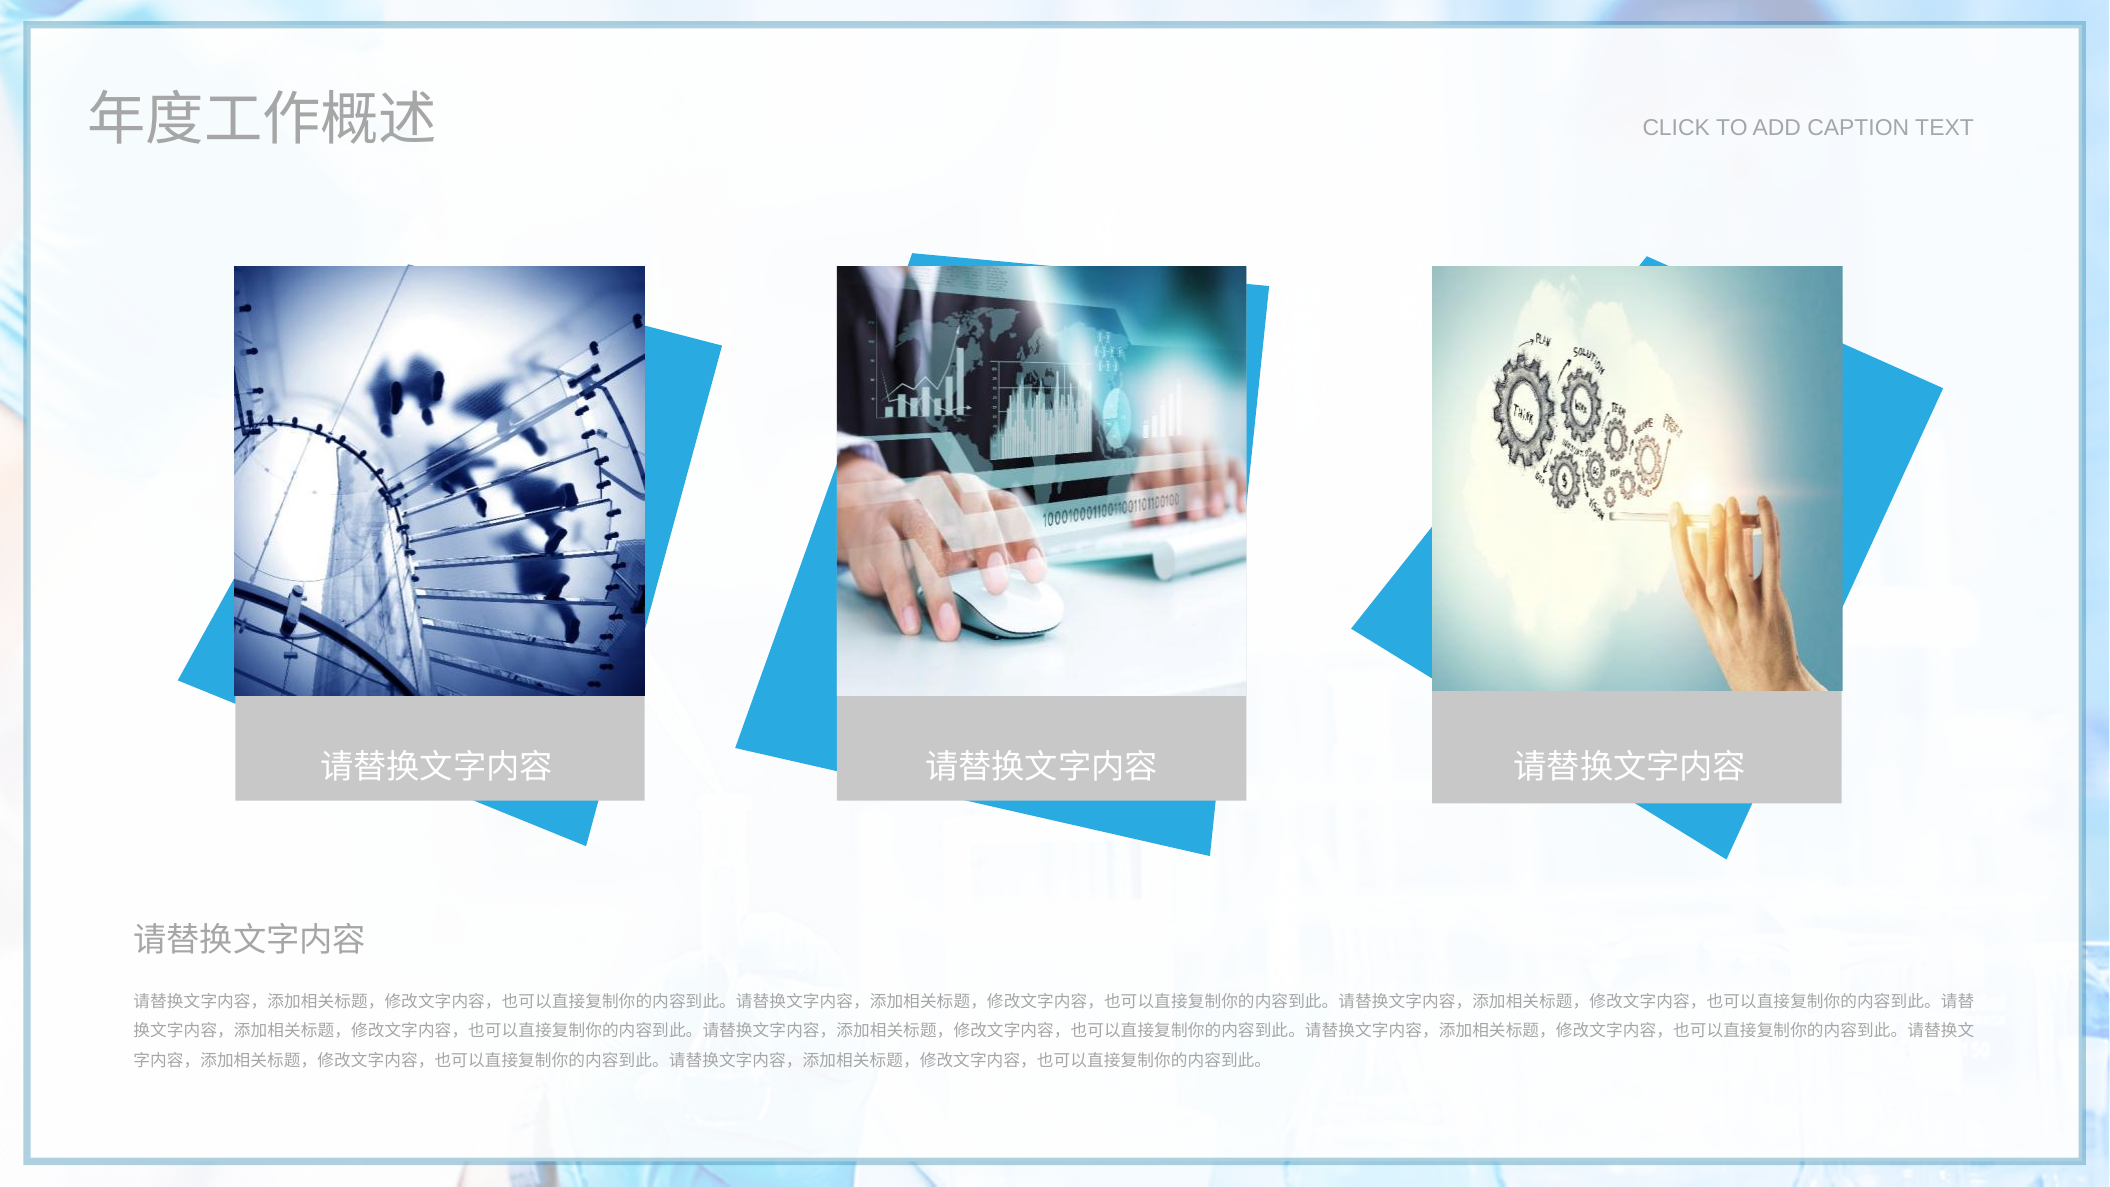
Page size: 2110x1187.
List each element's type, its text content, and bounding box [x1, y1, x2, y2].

text_box [1431, 265, 1844, 692]
text_box [474, 801, 599, 847]
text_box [87, 78, 2022, 153]
text_box [735, 466, 836, 771]
text_box 请替换文字内容 [1513, 725, 1747, 786]
text_box [233, 265, 646, 697]
text_box 请替换文字内容 [925, 725, 1159, 786]
text_box [646, 325, 723, 626]
text_box [1639, 256, 1667, 265]
text_box [177, 580, 235, 704]
text_box [968, 801, 1216, 857]
text_box [836, 697, 1247, 801]
text_box [1247, 283, 1270, 500]
text_box [1636, 804, 1752, 860]
text_box [235, 697, 645, 801]
text_box [1351, 527, 1431, 678]
text_box [836, 265, 1247, 697]
text_box [907, 253, 1041, 265]
text_box [1432, 692, 1842, 804]
text_box [1844, 344, 1944, 604]
text_box 请替换文字内容 [320, 725, 554, 786]
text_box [133, 918, 1977, 1072]
